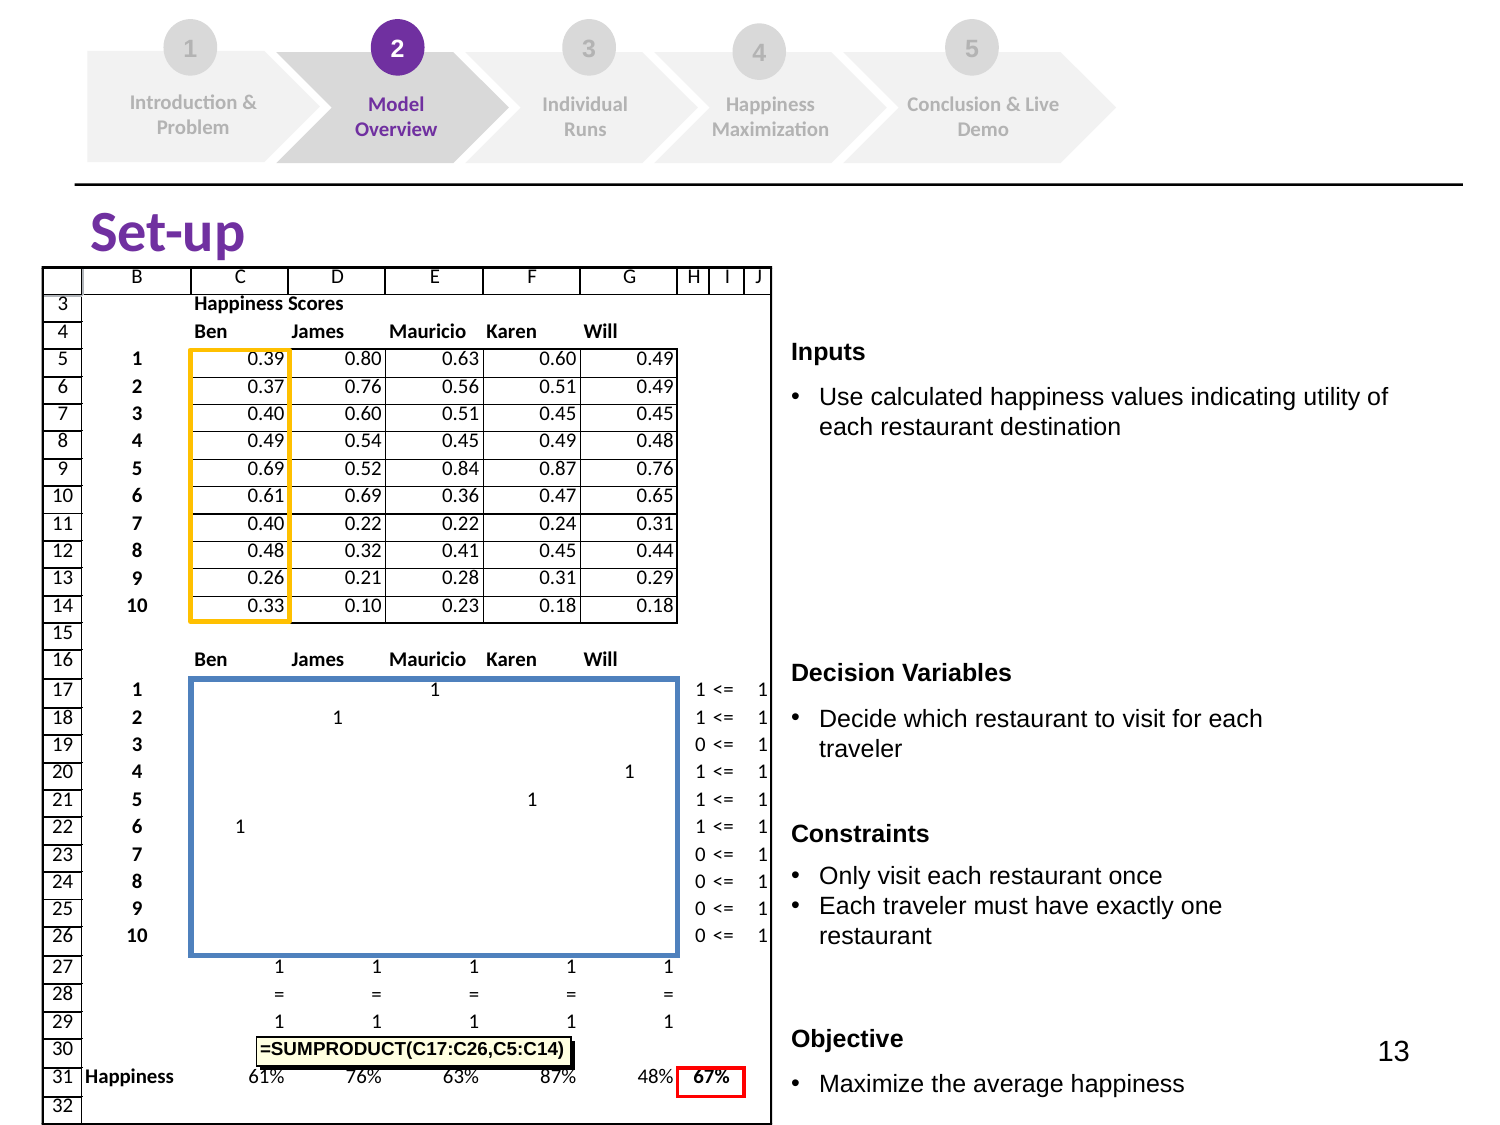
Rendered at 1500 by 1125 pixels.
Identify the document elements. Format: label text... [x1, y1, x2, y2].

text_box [776, 810, 1312, 990]
slide_number 13 [1364, 1024, 1425, 1103]
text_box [776, 327, 1436, 450]
text_box 4 [732, 23, 787, 80]
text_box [776, 649, 1312, 771]
text_box Model Overview [276, 52, 509, 164]
text_box Individual Runs [465, 52, 698, 164]
text_box 1 [163, 19, 218, 76]
title Set-up [75, 185, 1425, 326]
text_box Happiness Maximization [654, 52, 887, 164]
text_box 5 [945, 19, 999, 76]
text_box Introduction & Problem [87, 50, 320, 163]
text_box 3 [562, 19, 617, 76]
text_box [776, 1014, 1360, 1107]
text_box Conclusion & Live Demo [843, 52, 1117, 164]
picture [41, 266, 773, 1125]
text_box 2 [370, 19, 425, 76]
